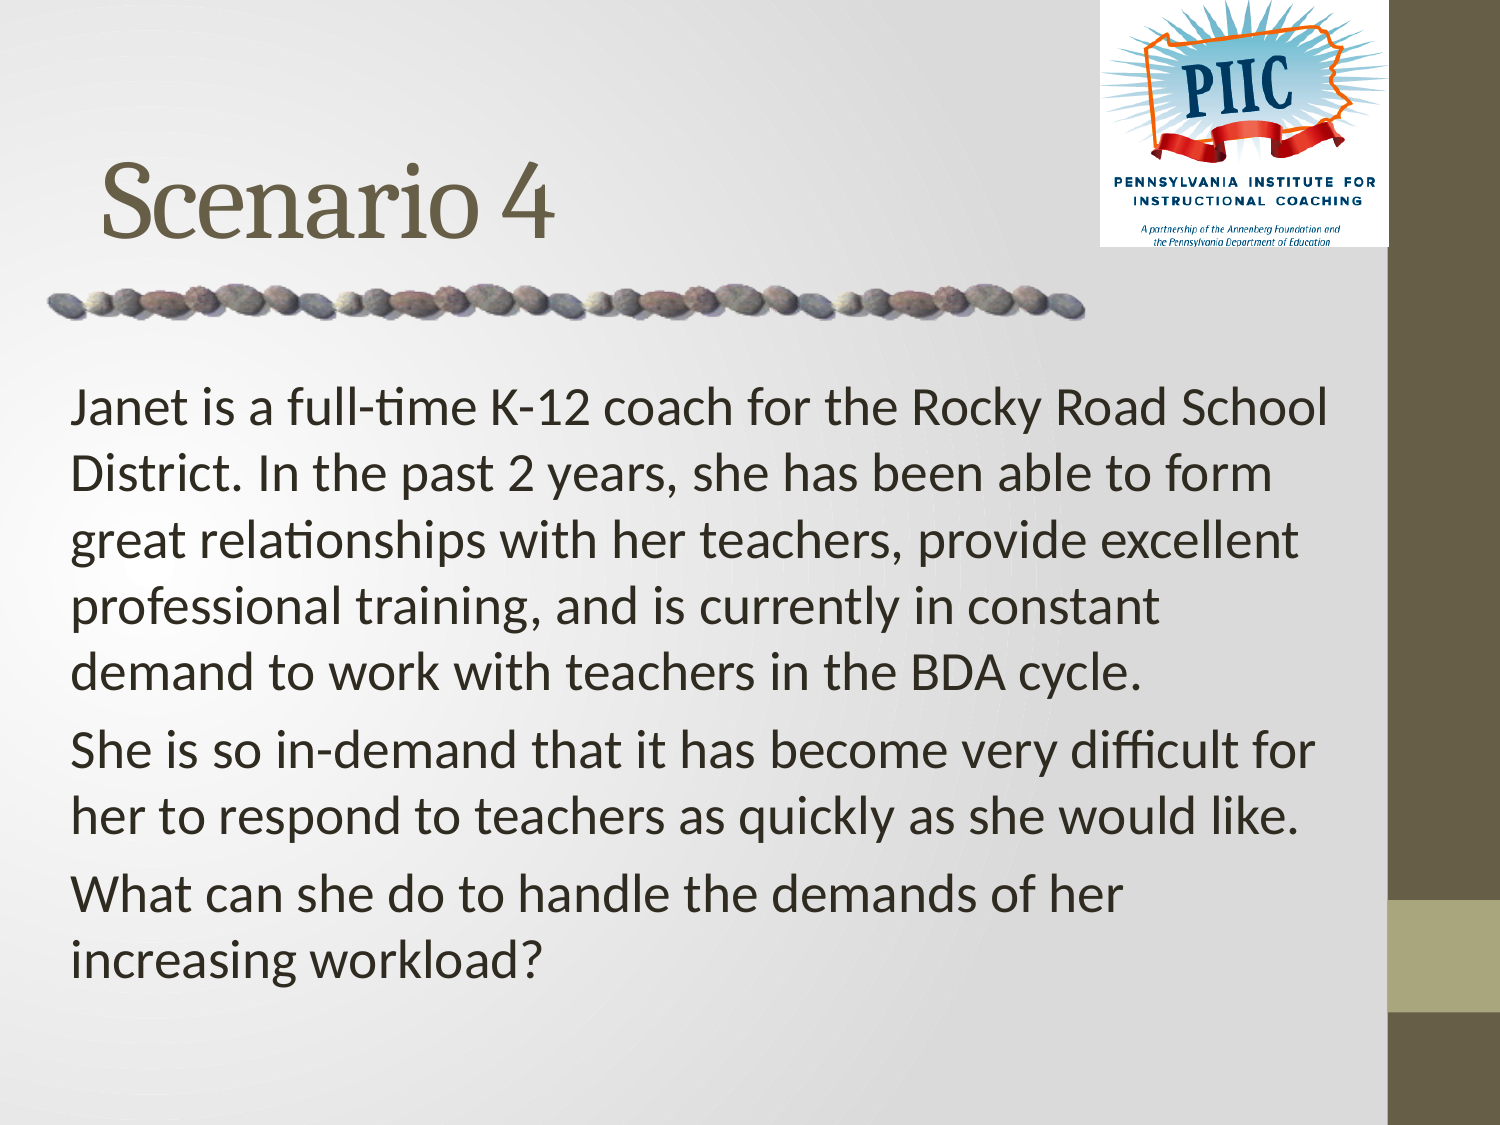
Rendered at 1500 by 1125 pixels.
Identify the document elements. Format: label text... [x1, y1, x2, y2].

title Scenario 4 [87, 99, 1338, 288]
list Janet is a full-time K-12 coach for the Rocky Road School District. In the past 2 years, she has been able to form great relationships with her teachers, provide excellent professional training, and is currently in constant demand to work with teachers in the BDA cycle. She is so in-demand that it has become very difficult for her to respond to teachers as quickly as she would like. What can she do to handle the demands of her increasing workload? [37, 362, 1350, 1050]
picture [36, 278, 1101, 327]
picture [1099, 0, 1390, 248]
